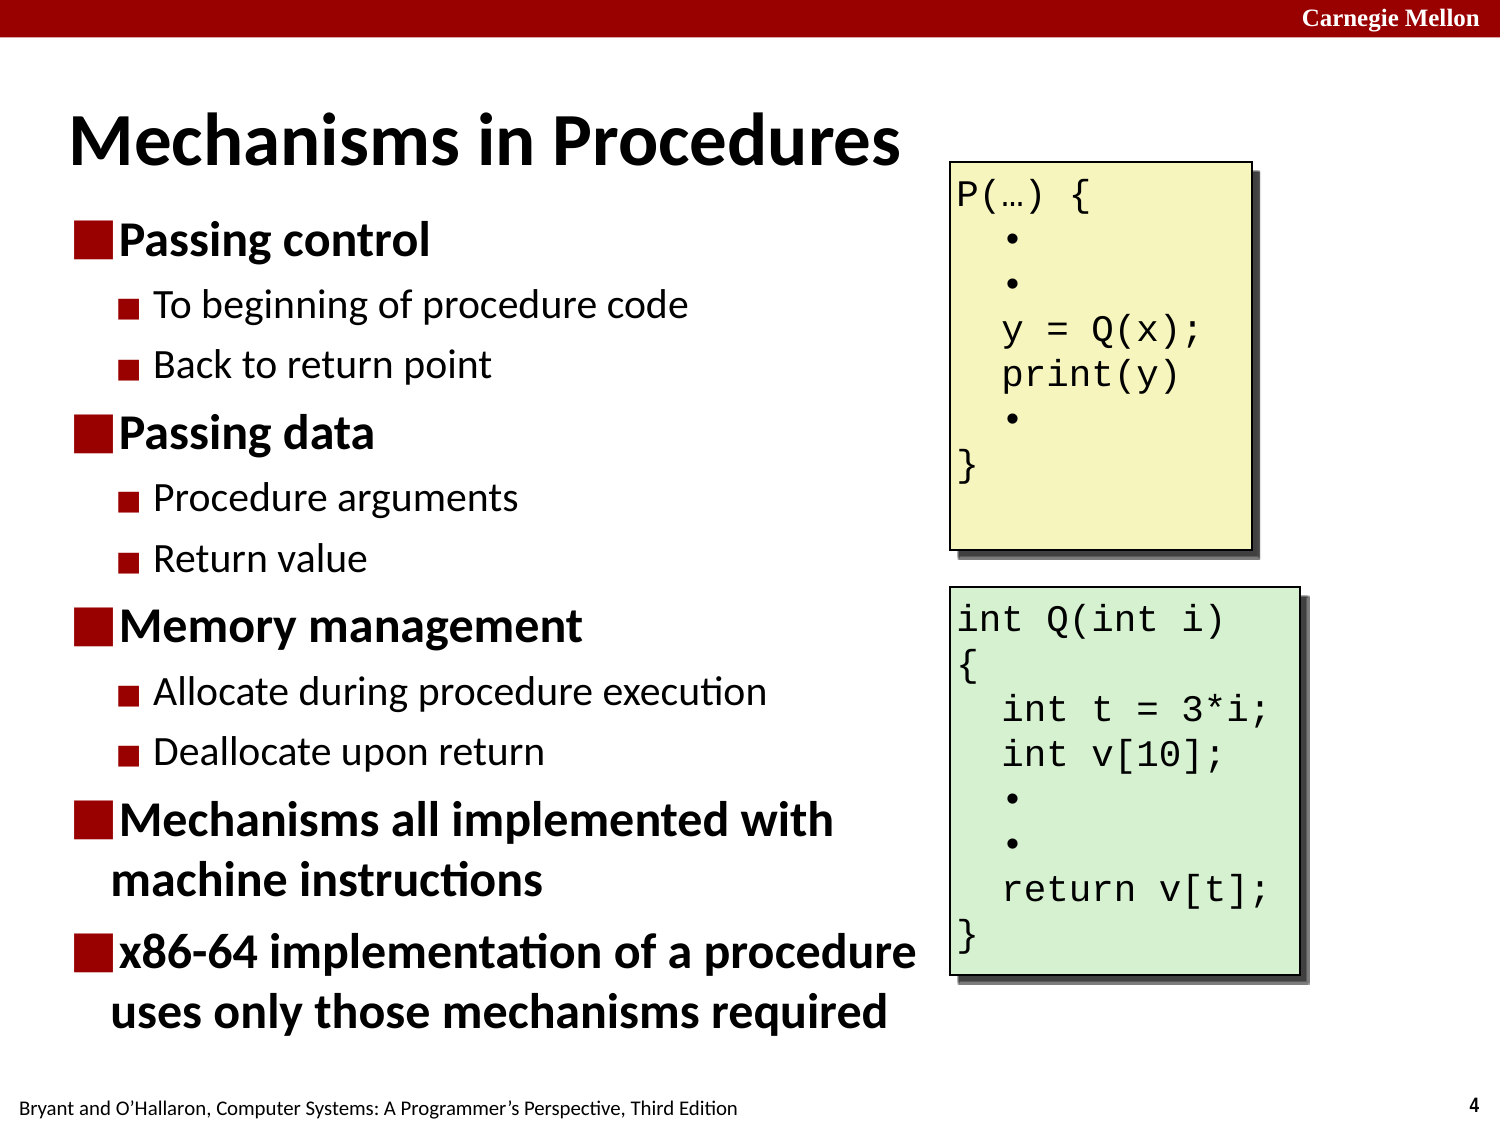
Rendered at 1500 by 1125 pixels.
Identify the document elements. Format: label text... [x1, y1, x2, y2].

text_box P(…) { • • y = Q(x); print(y) • } [950, 162, 1253, 550]
text_box int Q(int i) { int t = 3*i; int v[10]; • • return v[t]; } [950, 587, 1300, 975]
title Mechanisms in Procedures [62, 41, 1438, 230]
list Passing control To beginning of procedure code Back to return point Passing data Procedure arguments Return value Memory management Allocate during procedure execution Deallocate upon return Mechanisms all implemented with machine instructions x86-64 implementation of a procedure uses only those mechanisms required [62, 200, 925, 1092]
